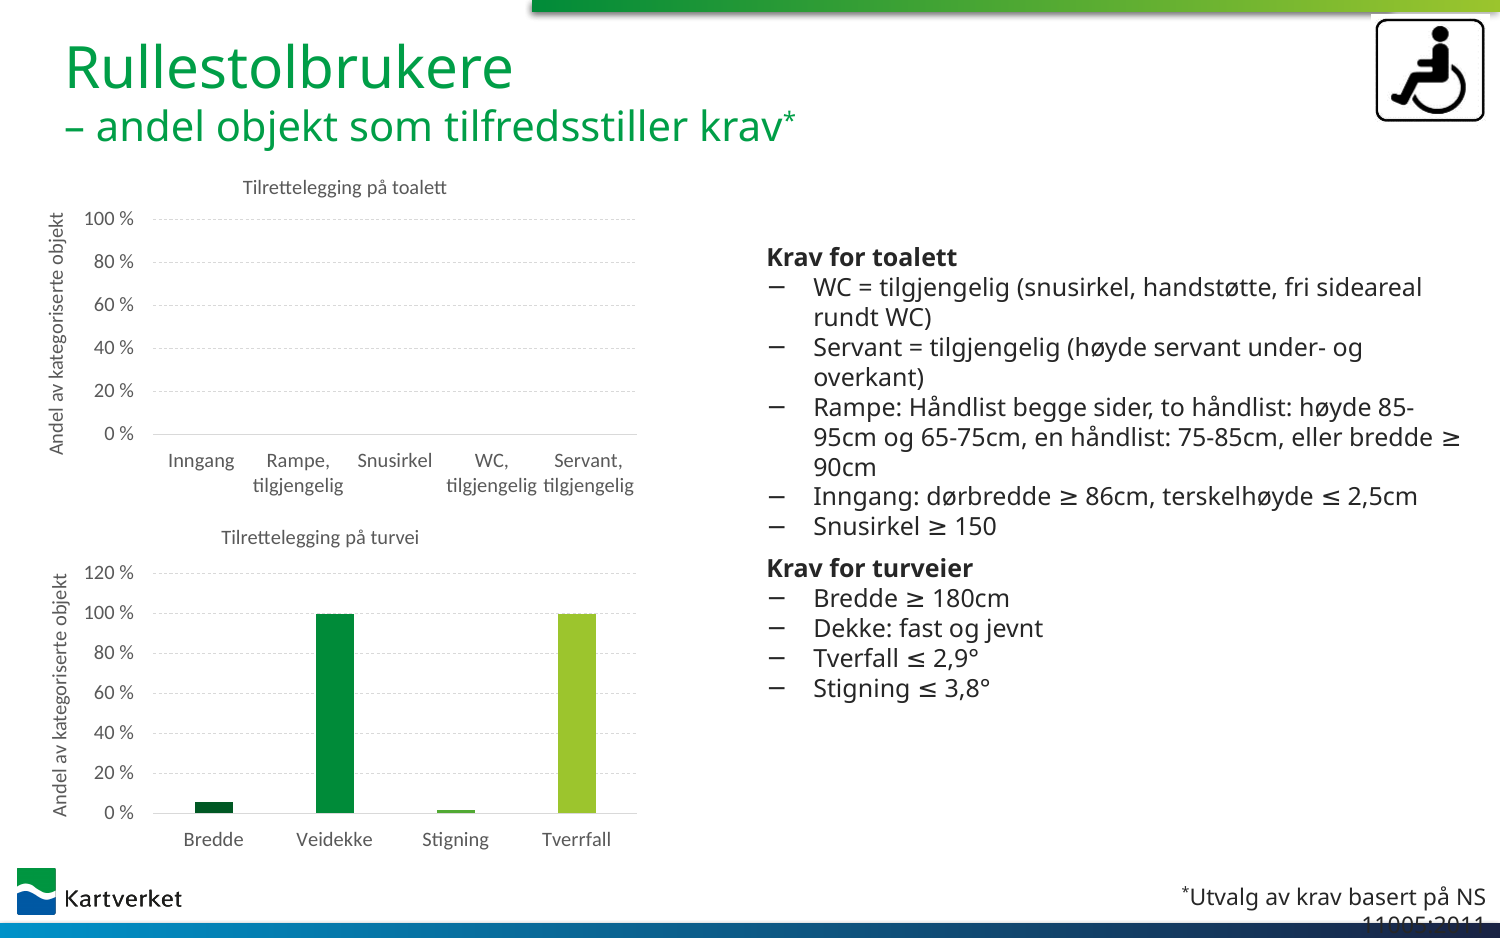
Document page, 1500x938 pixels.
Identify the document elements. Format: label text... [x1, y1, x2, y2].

picture [41, 166, 650, 505]
text_box *Utvalg av krav basert på NS 11005:2011 [1068, 873, 1500, 938]
picture [1371, 13, 1491, 127]
text_box Rullestolbrukere – andel objekt som tilfredsstiller krav* [49, 14, 1431, 158]
text_box Krav for toalett WC = tilgjengelig (snusirkel, handstøtte, fri sideareal rundt WC) Servant = tilgjengelig (høyde servant under- og overkant) Rampe: Håndlist begge sider, to håndlist: høyde 85-95cm og 65-75cm, en håndlist: 75-85cm, eller bredde ≥ 90cm Inngang: dørbredde ≥ 86cm, terskelhøyde ≤ 2,5cm Snusirkel ≥ 150 [751, 234, 1483, 545]
text_box Krav for turveier Bredde ≥ 180cm Dekke: fast og jevnt Tverfall ≤ 2,9° Stigning ≤ 3,8° [751, 545, 1483, 710]
picture [41, 520, 650, 859]
